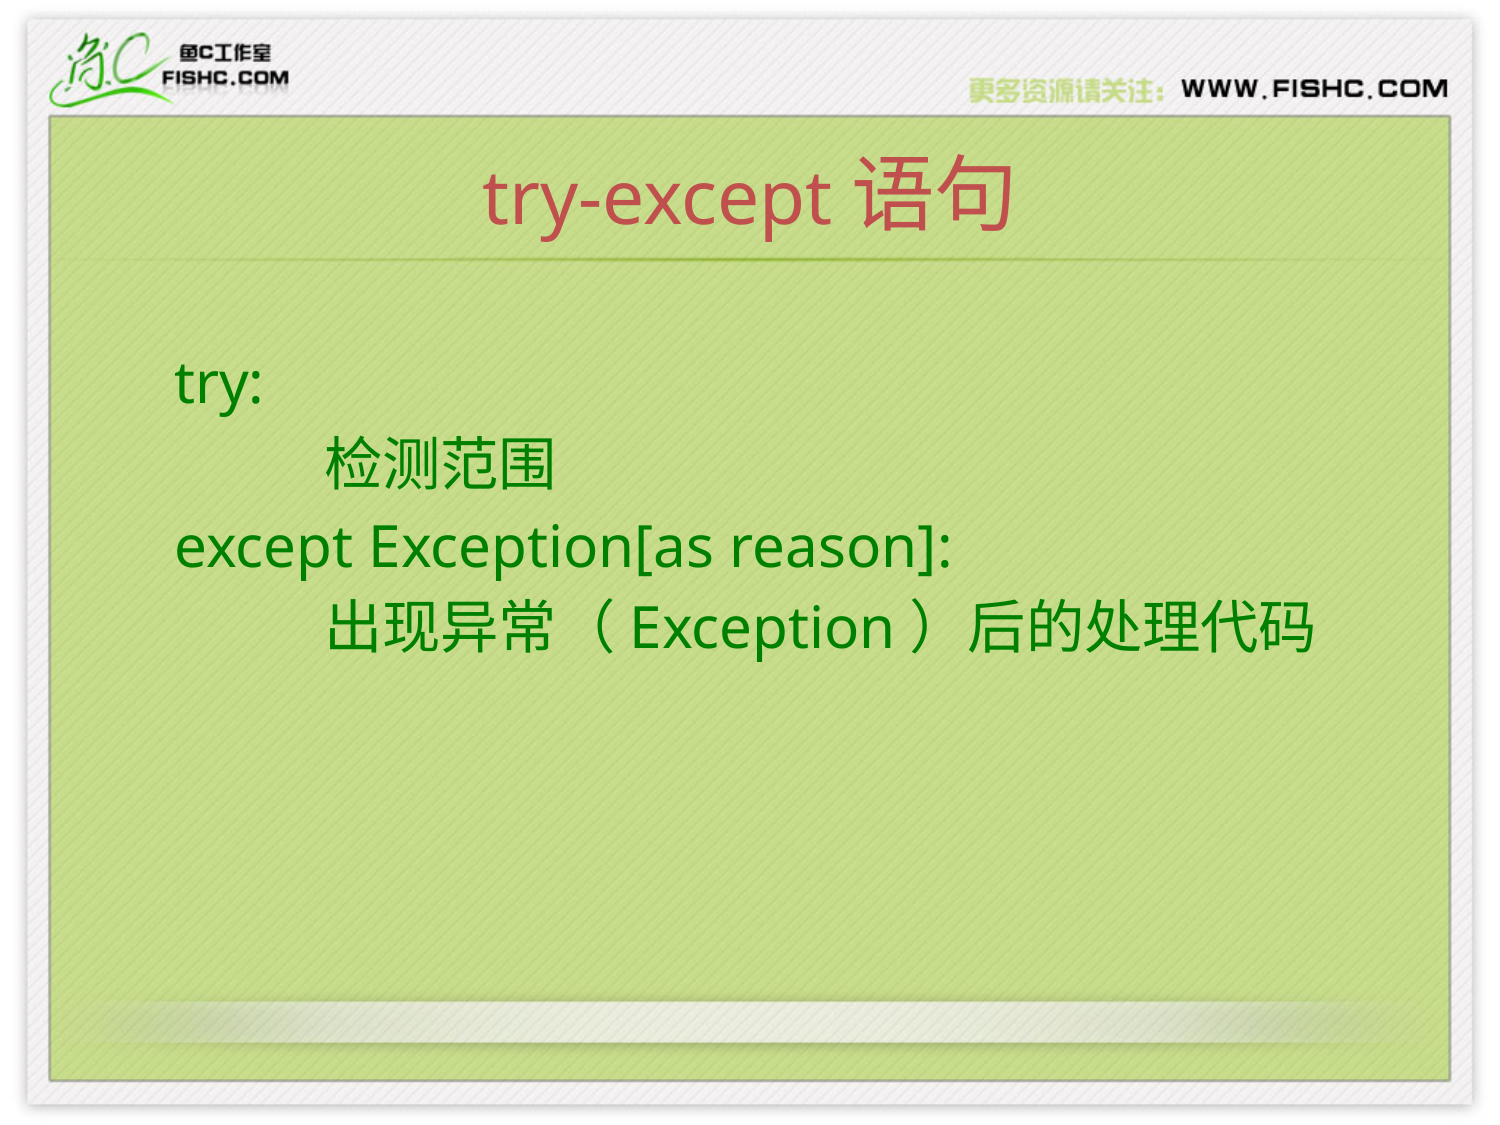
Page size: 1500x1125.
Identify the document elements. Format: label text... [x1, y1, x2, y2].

picture [0, 0, 1500, 1125]
title try-except语句 [75, 113, 1425, 268]
list try: 检测范围 except Exception[as reason]: 出现异常（Exception）后的处理代码 [159, 338, 1341, 864]
